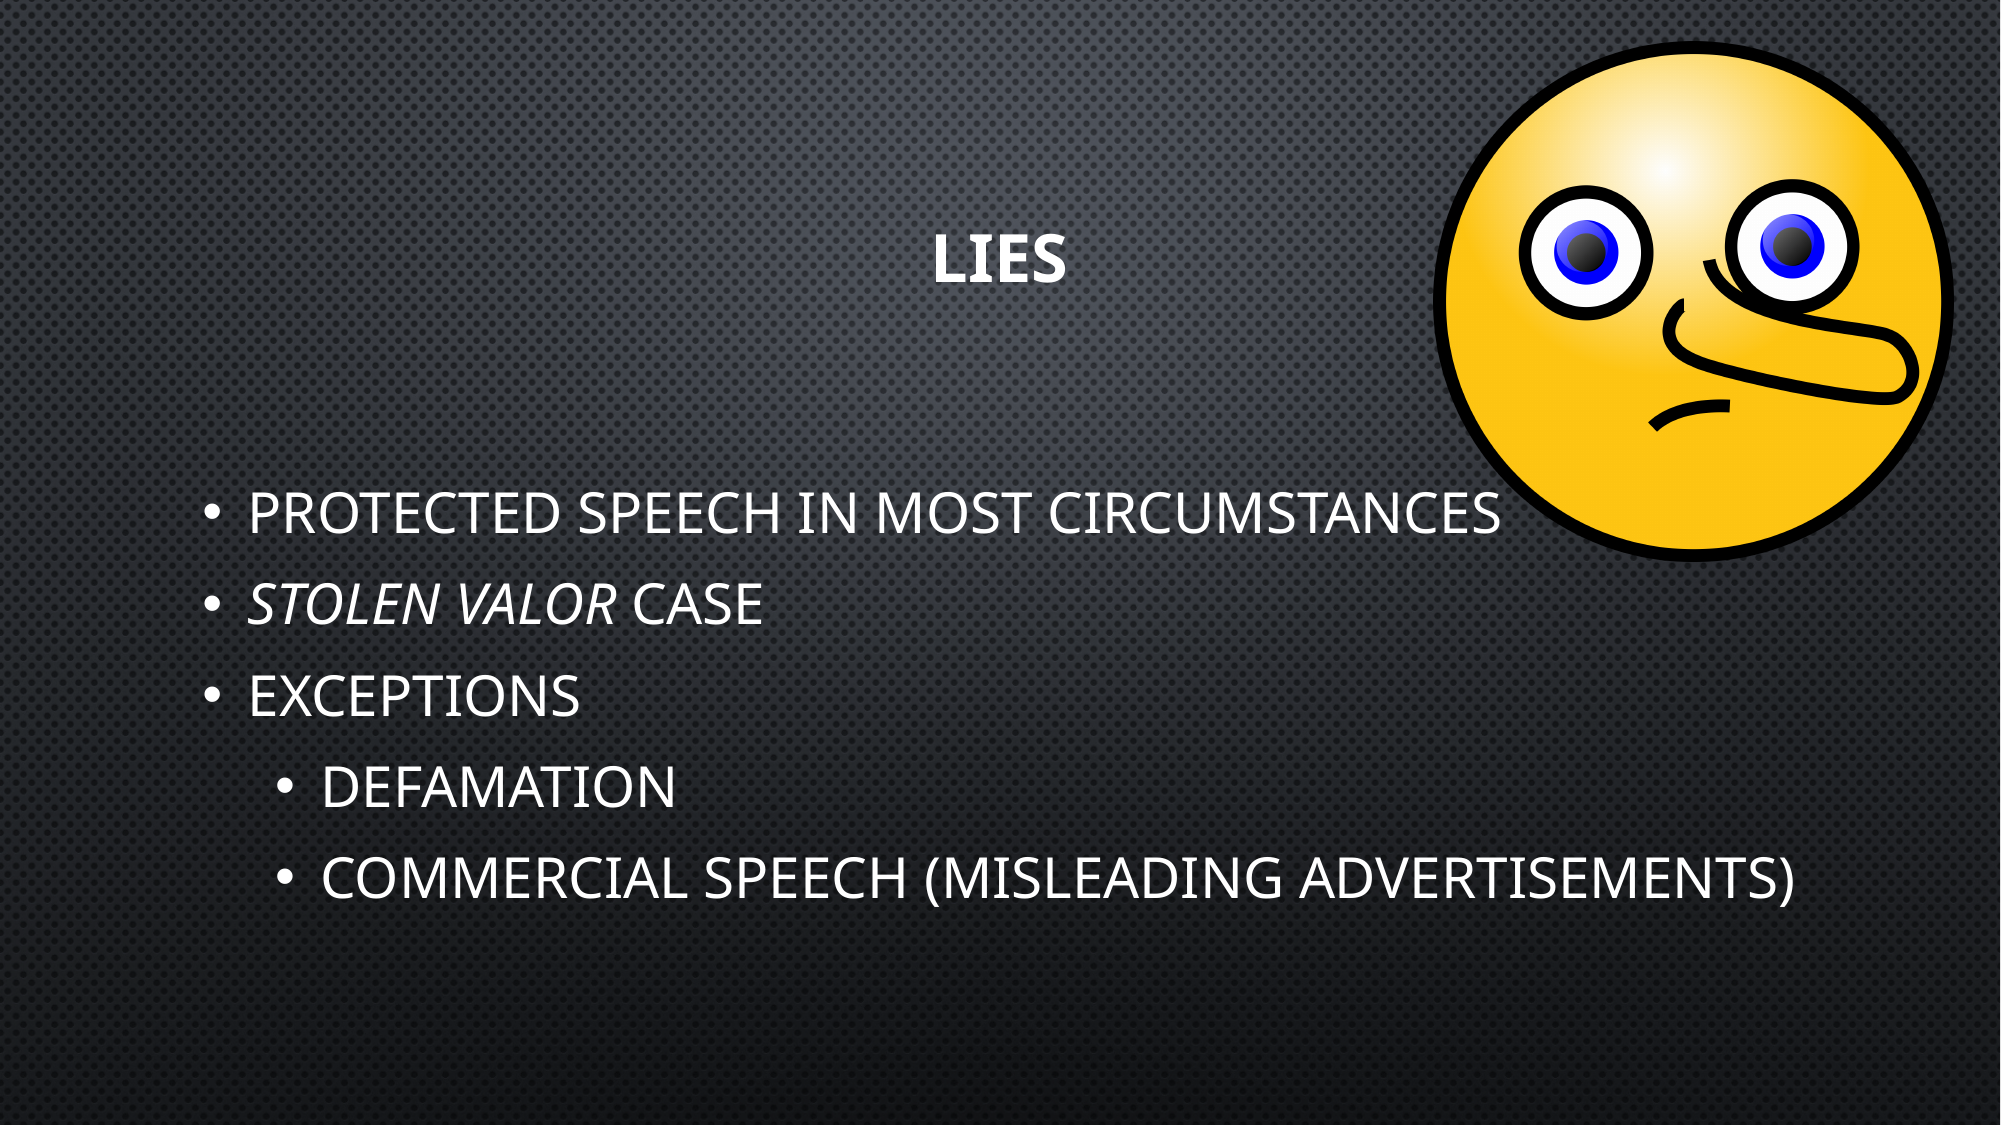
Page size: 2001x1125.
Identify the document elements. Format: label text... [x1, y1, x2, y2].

title Lies [187, 99, 1433, 413]
list Protected speech in most circumstances Stolen Valor case Exceptions Defamation Commercial Speech (misleading advertisements) [187, 437, 1813, 950]
picture [1433, 41, 1954, 562]
